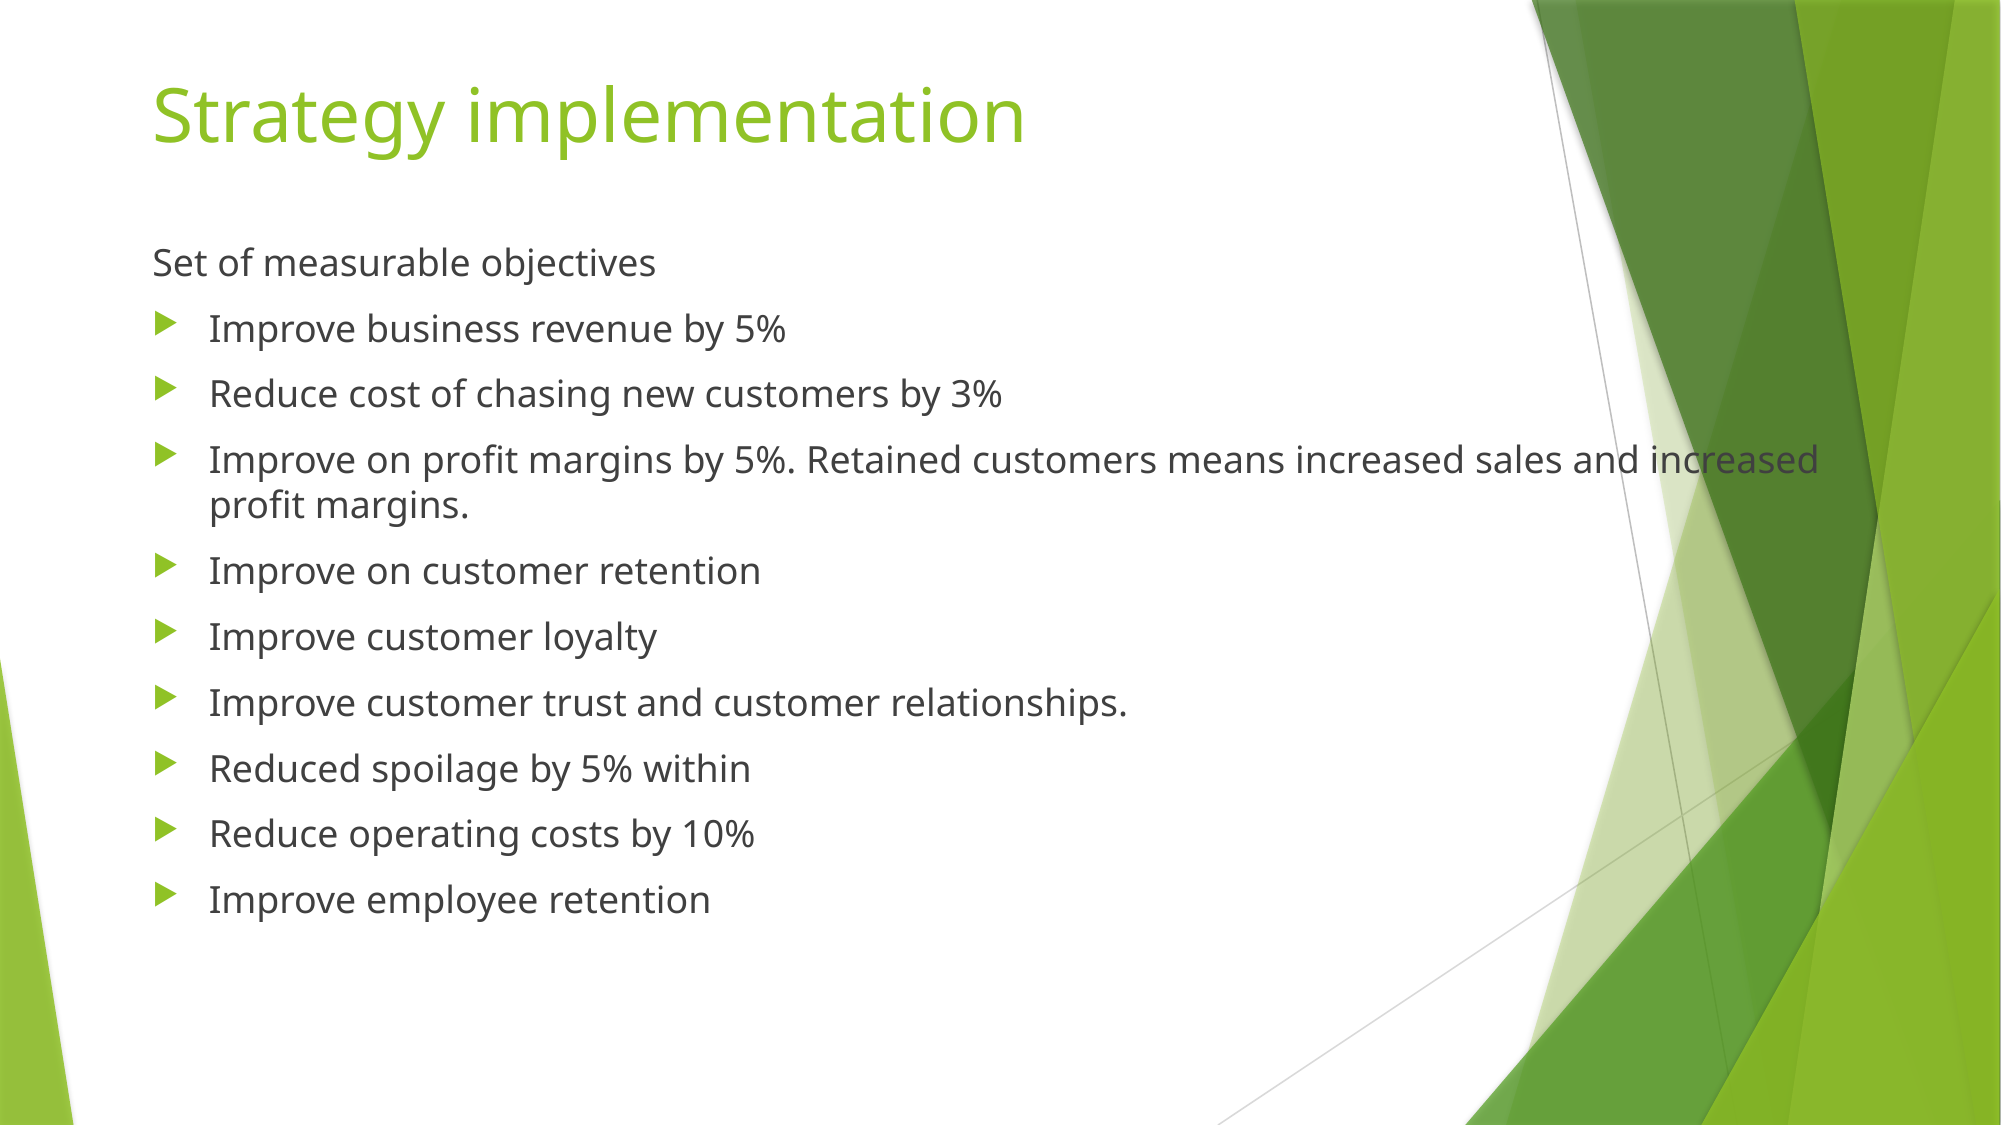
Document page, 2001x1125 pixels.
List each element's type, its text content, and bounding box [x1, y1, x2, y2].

title Strategy implementation [137, 59, 1863, 231]
list Set of measurable objectives Improve business revenue by 5% Reduce cost of chasing new customers by 3% Improve on profit margins by 5%. Retained customers means increased sales and increased profit margins. Improve on customer retention Improve customer loyalty Improve customer trust and customer relationships. Reduced spoilage by 5% within Reduce operating costs by 10% Improve employee retention [137, 231, 1863, 1014]
